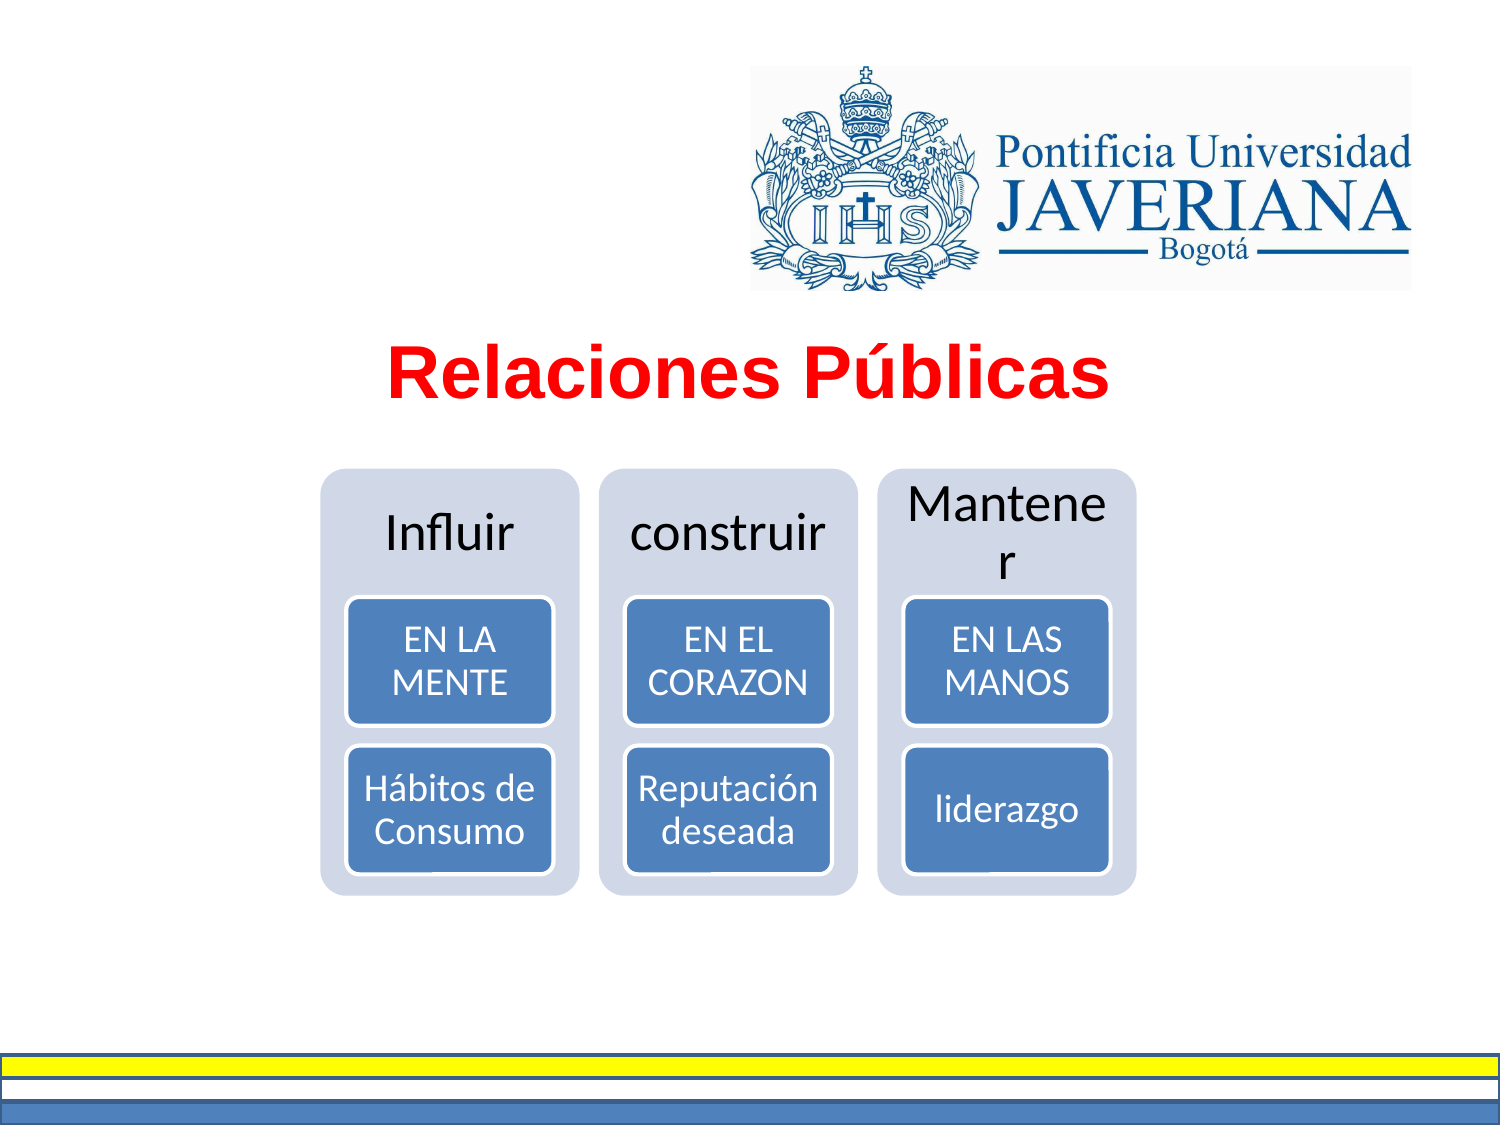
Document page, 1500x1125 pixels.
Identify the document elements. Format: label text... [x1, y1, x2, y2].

text_box Relaciones Públicas [371, 316, 1309, 422]
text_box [320, 468, 1137, 896]
text_box [0, 1076, 1500, 1104]
picture [749, 66, 1412, 291]
text_box [0, 1104, 1500, 1125]
text_box [0, 1053, 1500, 1076]
